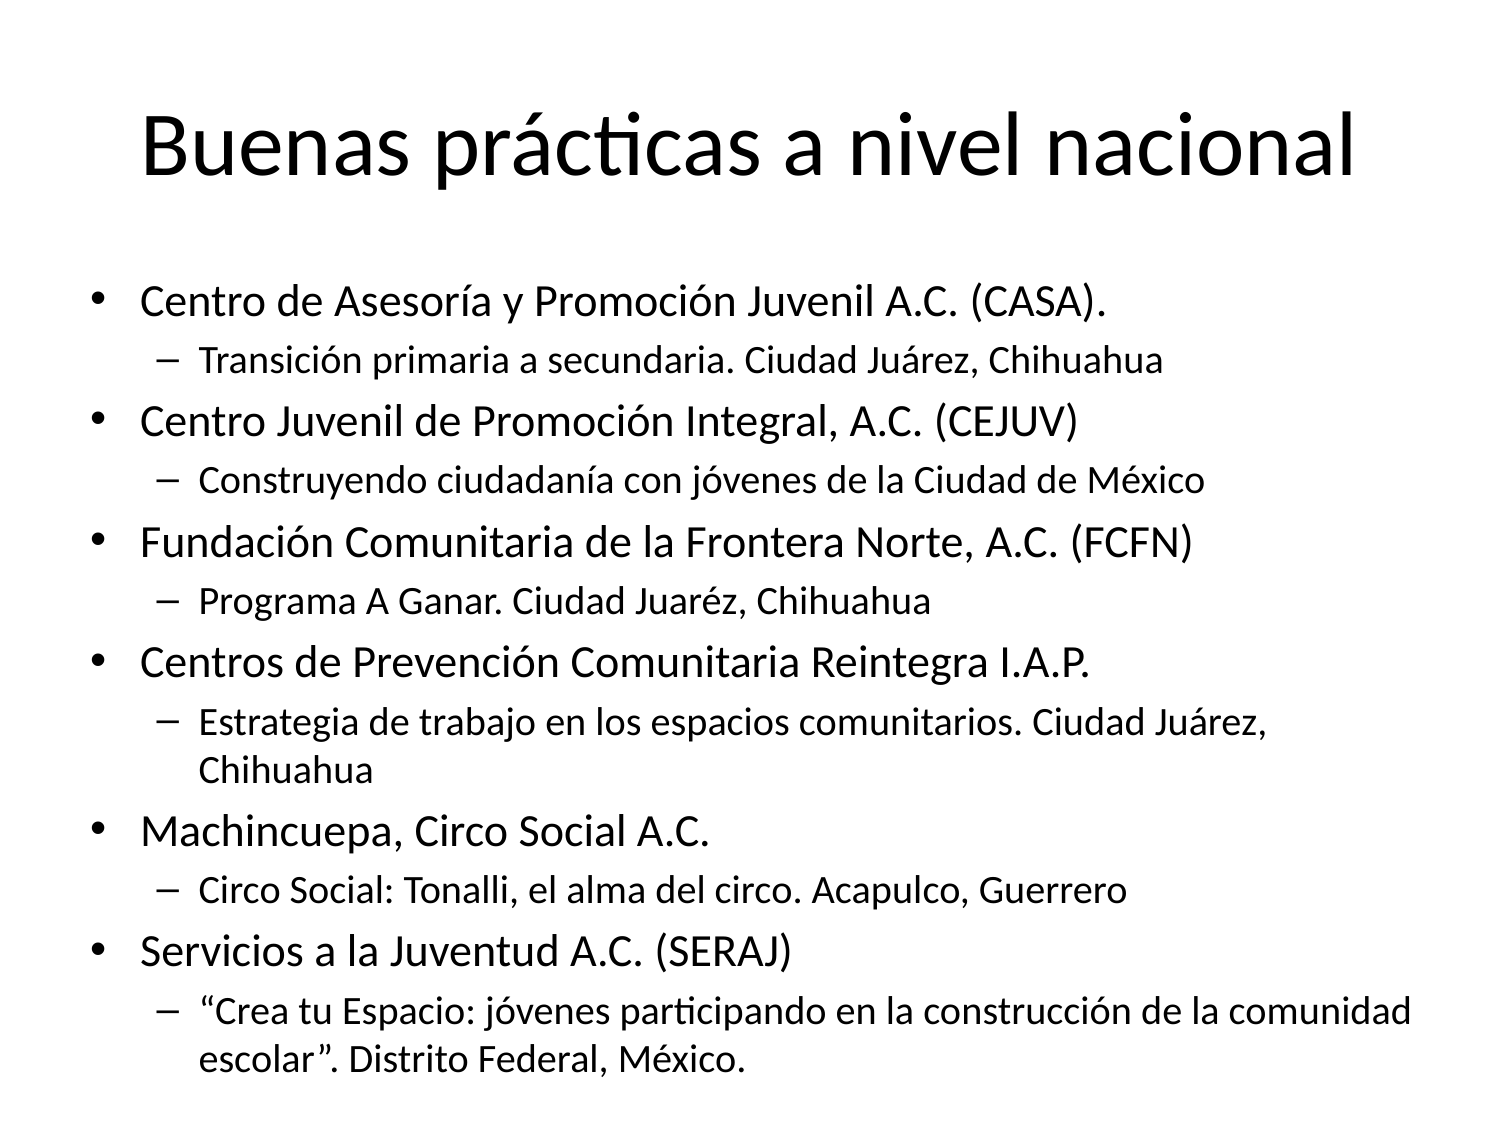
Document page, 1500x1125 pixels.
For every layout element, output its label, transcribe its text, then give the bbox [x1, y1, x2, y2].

list Centro de Asesoría y Promoción Juvenil A.C. (CASA). Transición primaria a secundaria. Ciudad Juárez, Chihuahua Centro Juvenil de Promoción Integral, A.C. (CEJUV) Construyendo ciudadanía con jóvenes de la Ciudad de México Fundación Comunitaria de la Frontera Norte, A.C. (FCFN) Programa A Ganar. Ciudad Juaréz, Chihuahua Centros de Prevención Comunitaria Reintegra I.A.P. Estrategia de trabajo en los espacios comunitarios. Ciudad Juárez, Chihuahua Machincuepa, Circo Social A.C. Circo Social: Tonalli, el alma del circo. Acapulco, Guerrero Servicios a la Juventud A.C. (SERAJ) “Crea tu Espacio: jóvenes participando en la construcción de la comunidad escolar”. Distrito Federal, México. [75, 262, 1459, 1094]
title Buenas prácticas a nivel nacional [75, 45, 1425, 233]
